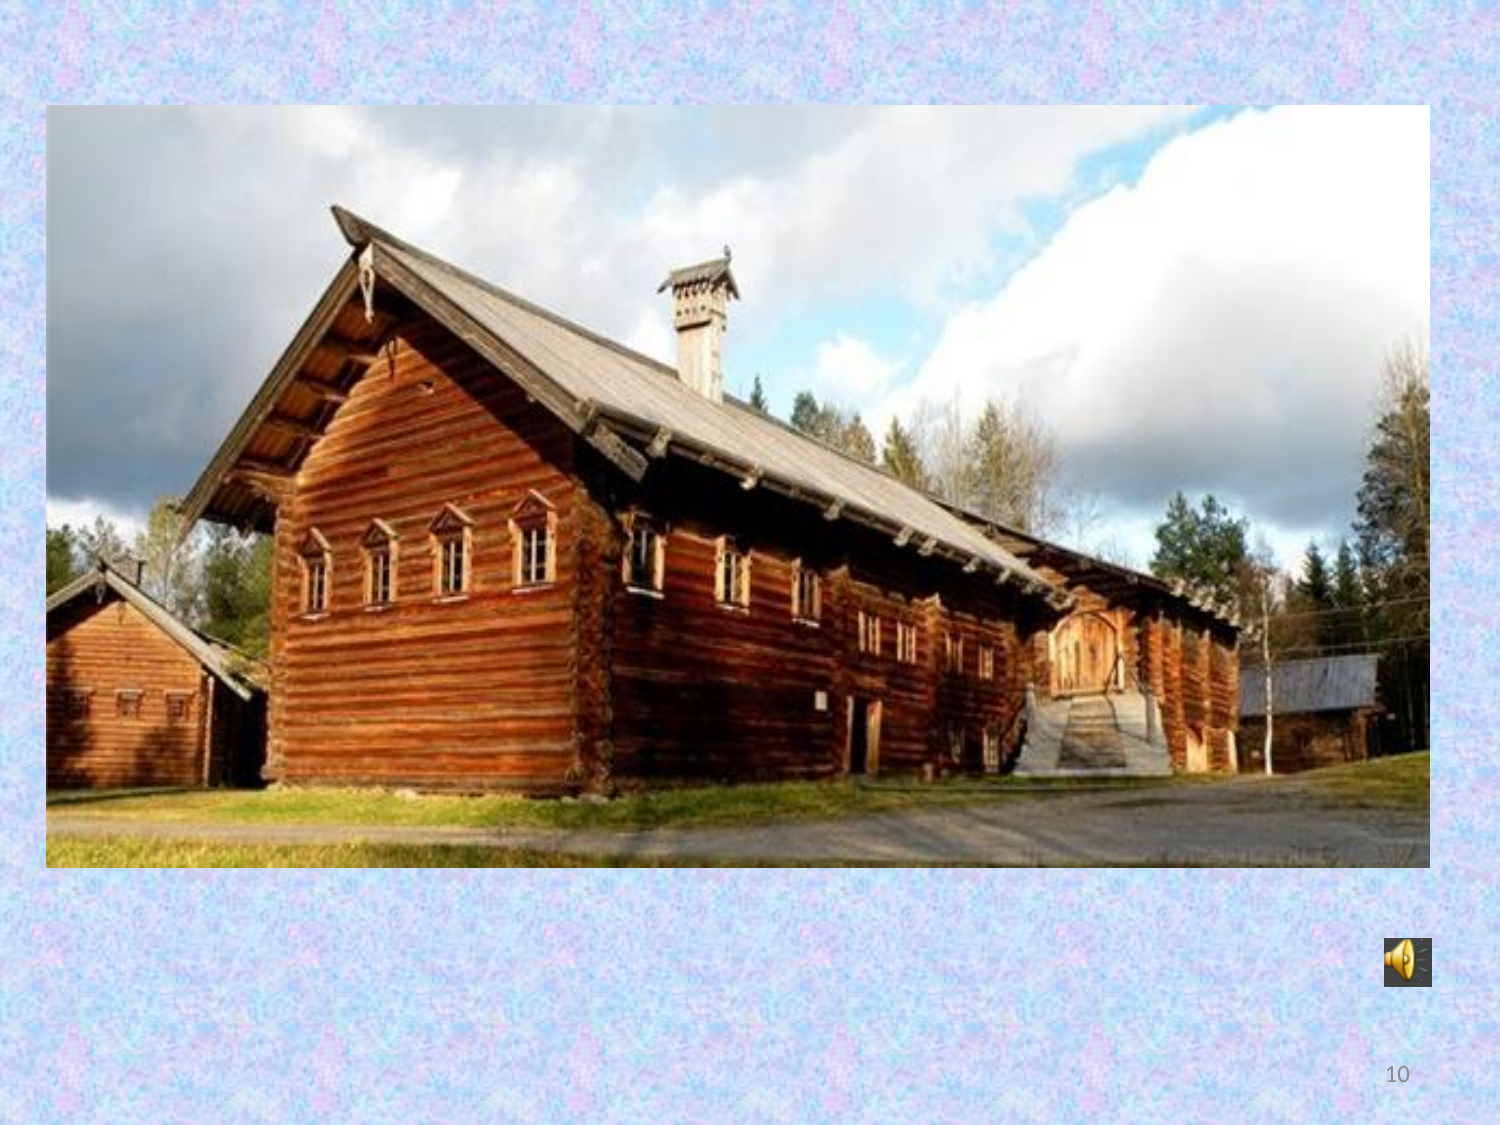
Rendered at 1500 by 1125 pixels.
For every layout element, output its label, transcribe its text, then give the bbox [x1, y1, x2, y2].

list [46, 105, 1430, 868]
slide_number 10 [1074, 1042, 1425, 1103]
picture [0, 0, 1500, 1125]
